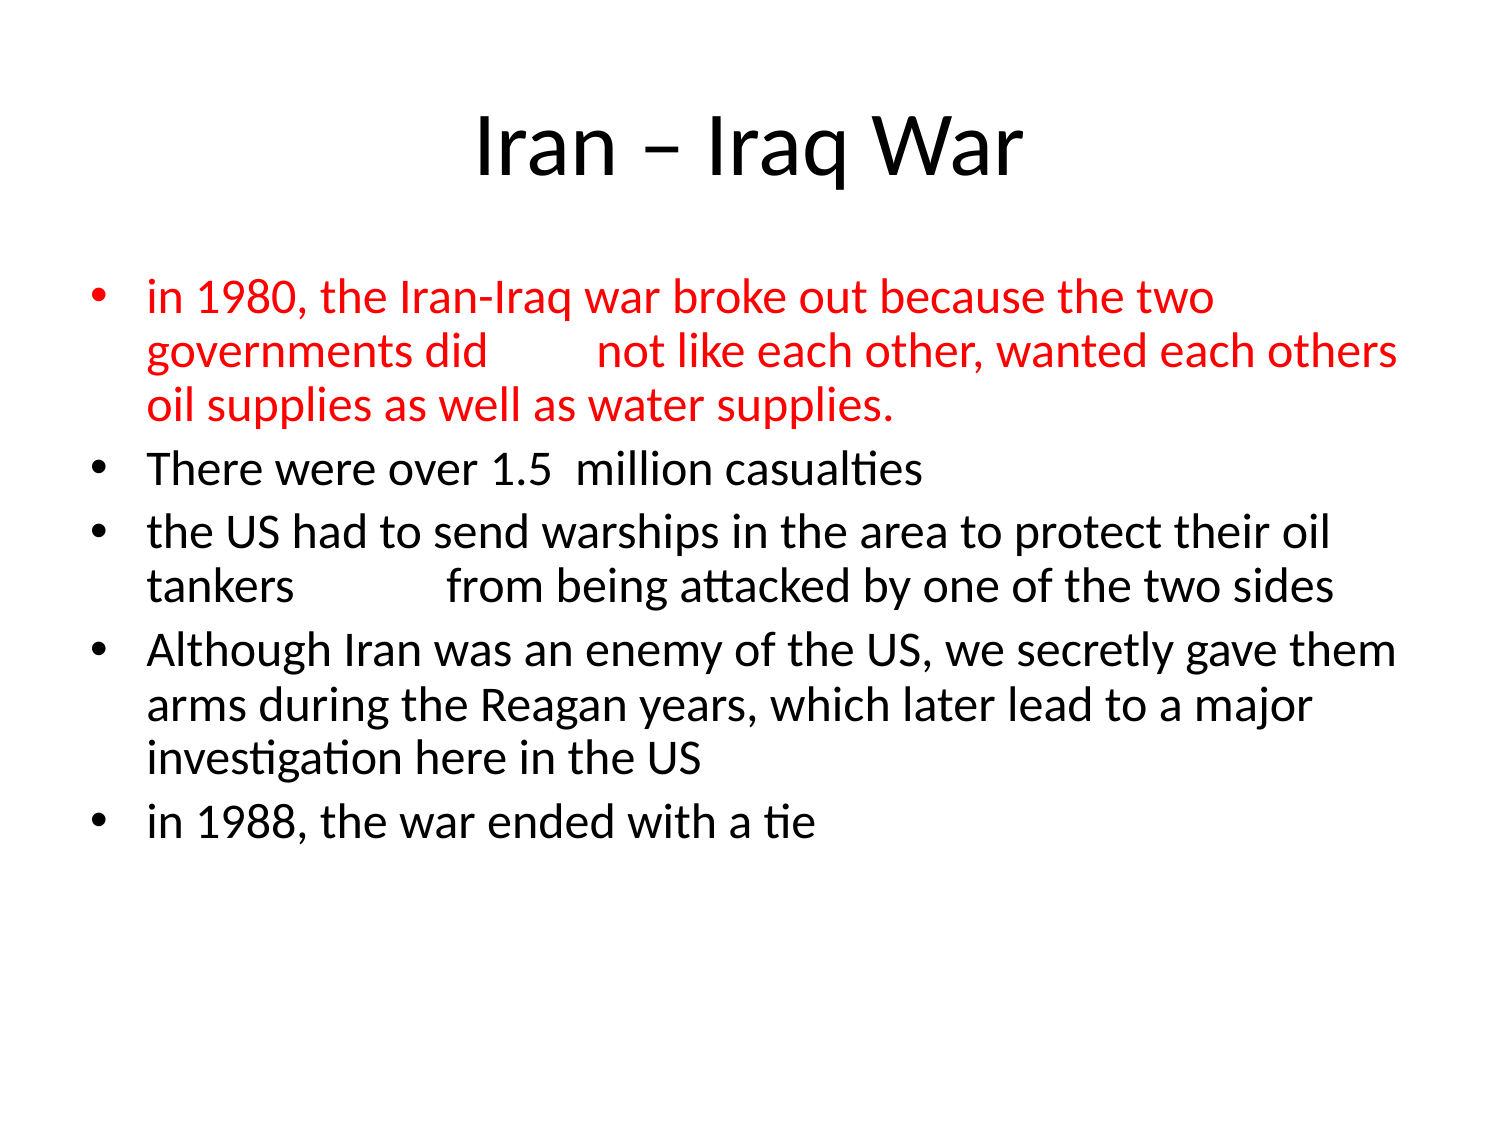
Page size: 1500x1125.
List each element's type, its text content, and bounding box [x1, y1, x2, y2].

title Iran – Iraq War [75, 45, 1425, 233]
list in 1980, the Iran-Iraq war broke out because the two governments did not like each other, wanted each others oil supplies as well as water supplies. There were over 1.5 million casualties the US had to send warships in the area to protect their oil tankers from being attacked by one of the two sides Although Iran was an enemy of the US, we secretly gave them arms during the Reagan years, which later lead to a major investigation here in the US in 1988, the war ended with a tie [75, 262, 1425, 1005]
